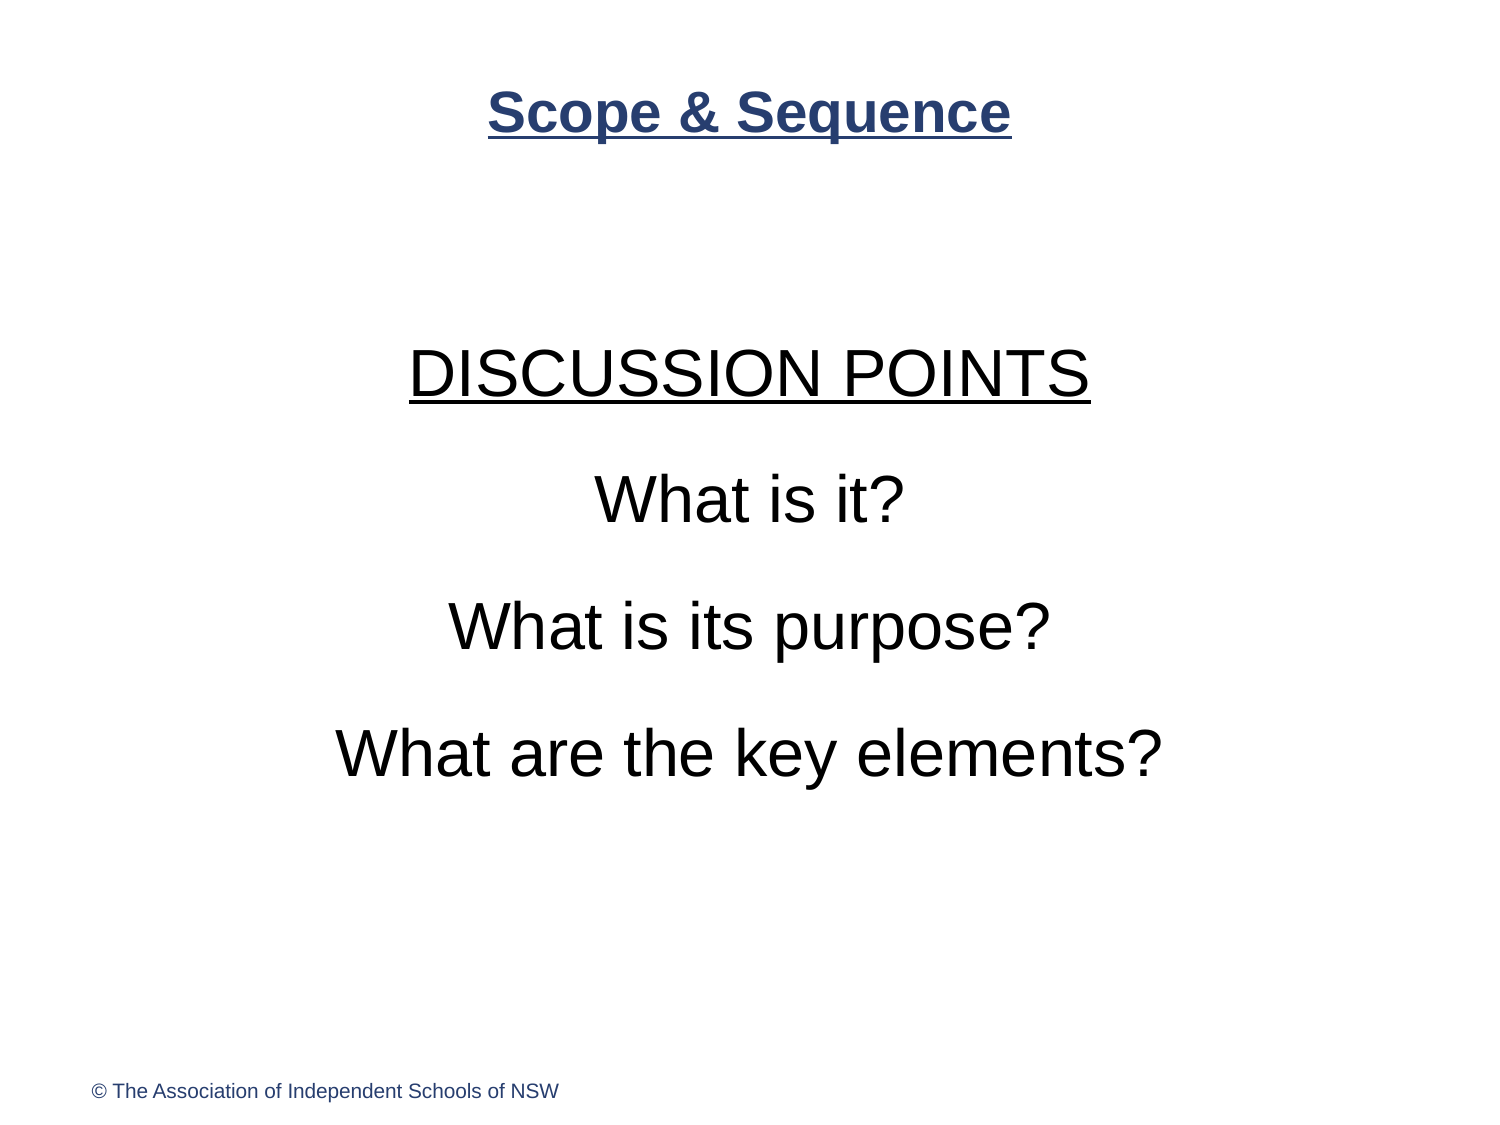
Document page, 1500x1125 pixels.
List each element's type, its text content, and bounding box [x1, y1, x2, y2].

title Scope & Sequence [87, 66, 1413, 149]
list DISCUSSION POINTS What is it? What is its purpose? What are the key elements? [87, 208, 1413, 1038]
